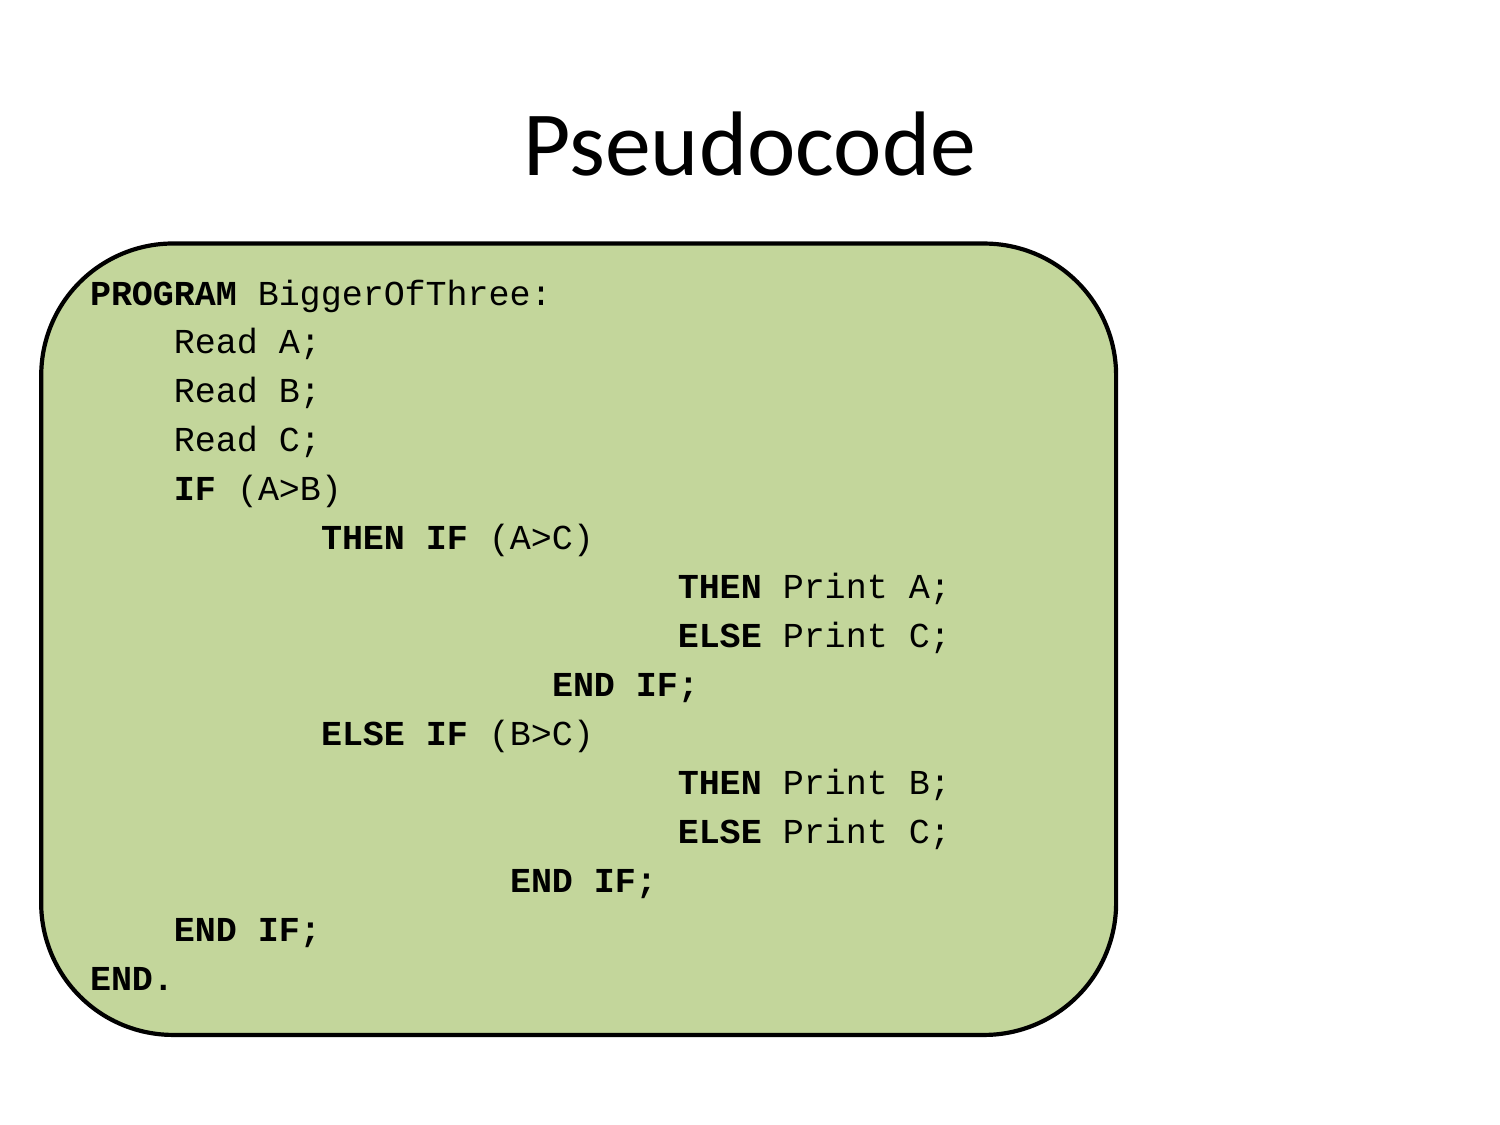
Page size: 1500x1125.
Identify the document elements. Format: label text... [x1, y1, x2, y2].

title Pseudocode [75, 45, 1425, 233]
text_box [101, 241, 1056, 262]
text_box [39, 284, 75, 995]
list PROGRAM BiggerOfThree: Read A; Read B; Read C; IF (A>B) THEN IF (A>C) THEN Print A; ELSE Print C; END IF; ELSE IF (B>C) THEN Print B; ELSE Print C; END IF; END IF; END. [75, 262, 1317, 1005]
text_box [86, 1005, 1072, 1038]
